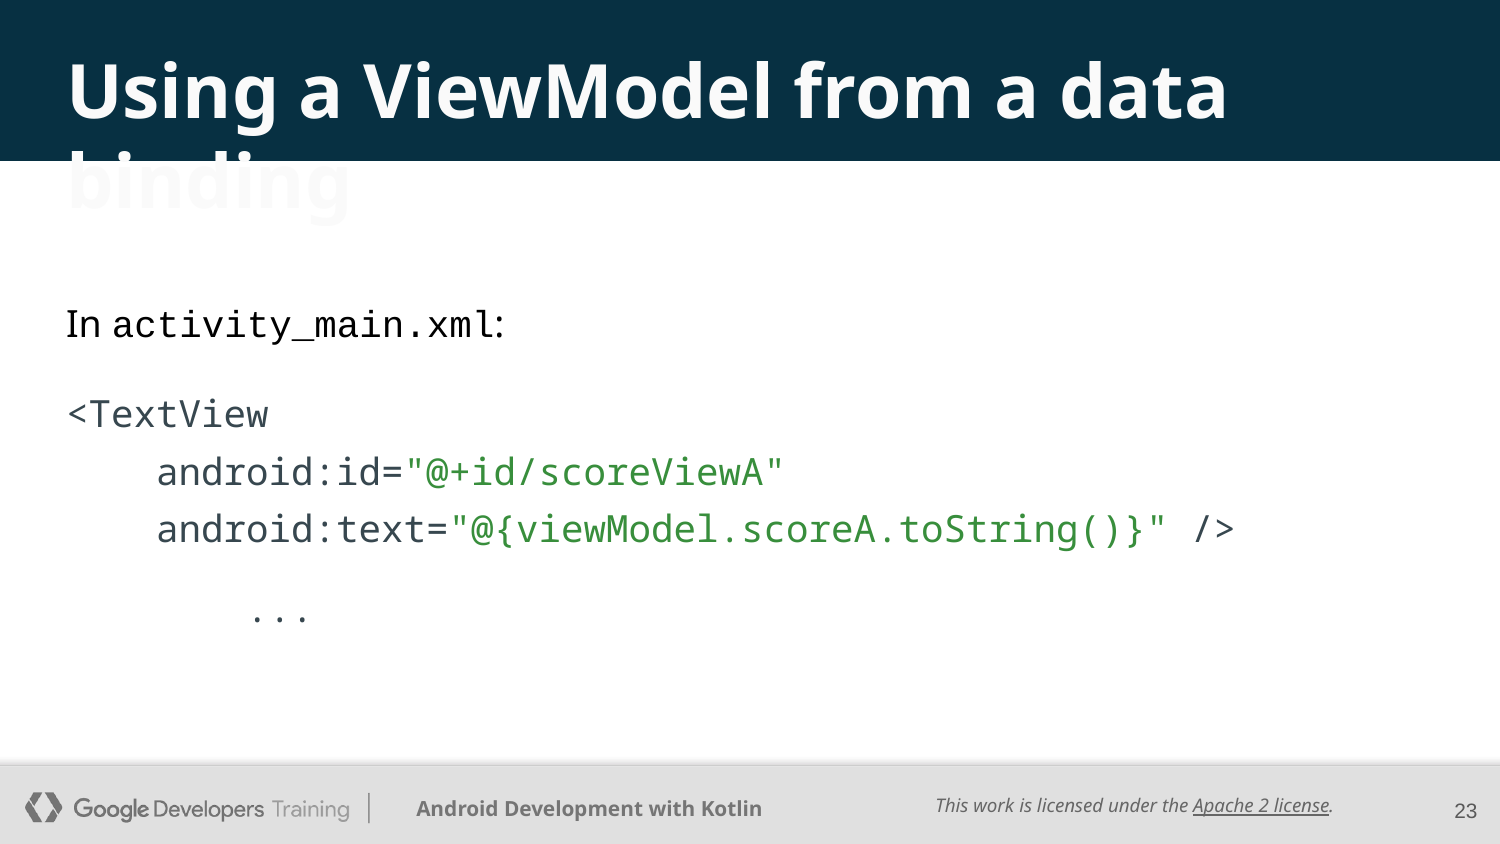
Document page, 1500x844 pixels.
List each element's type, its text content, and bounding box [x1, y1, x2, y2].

title Using a ViewModel from a data binding [51, 28, 1449, 122]
list In activity_main.xml: <TextView android:id="@+id/scoreViewA" android:text="@{viewModel.scoreA.toString()}" /> ... [51, 285, 1449, 605]
slide_number ‹#› [1402, 777, 1493, 842]
picture [0, 161, 1500, 844]
